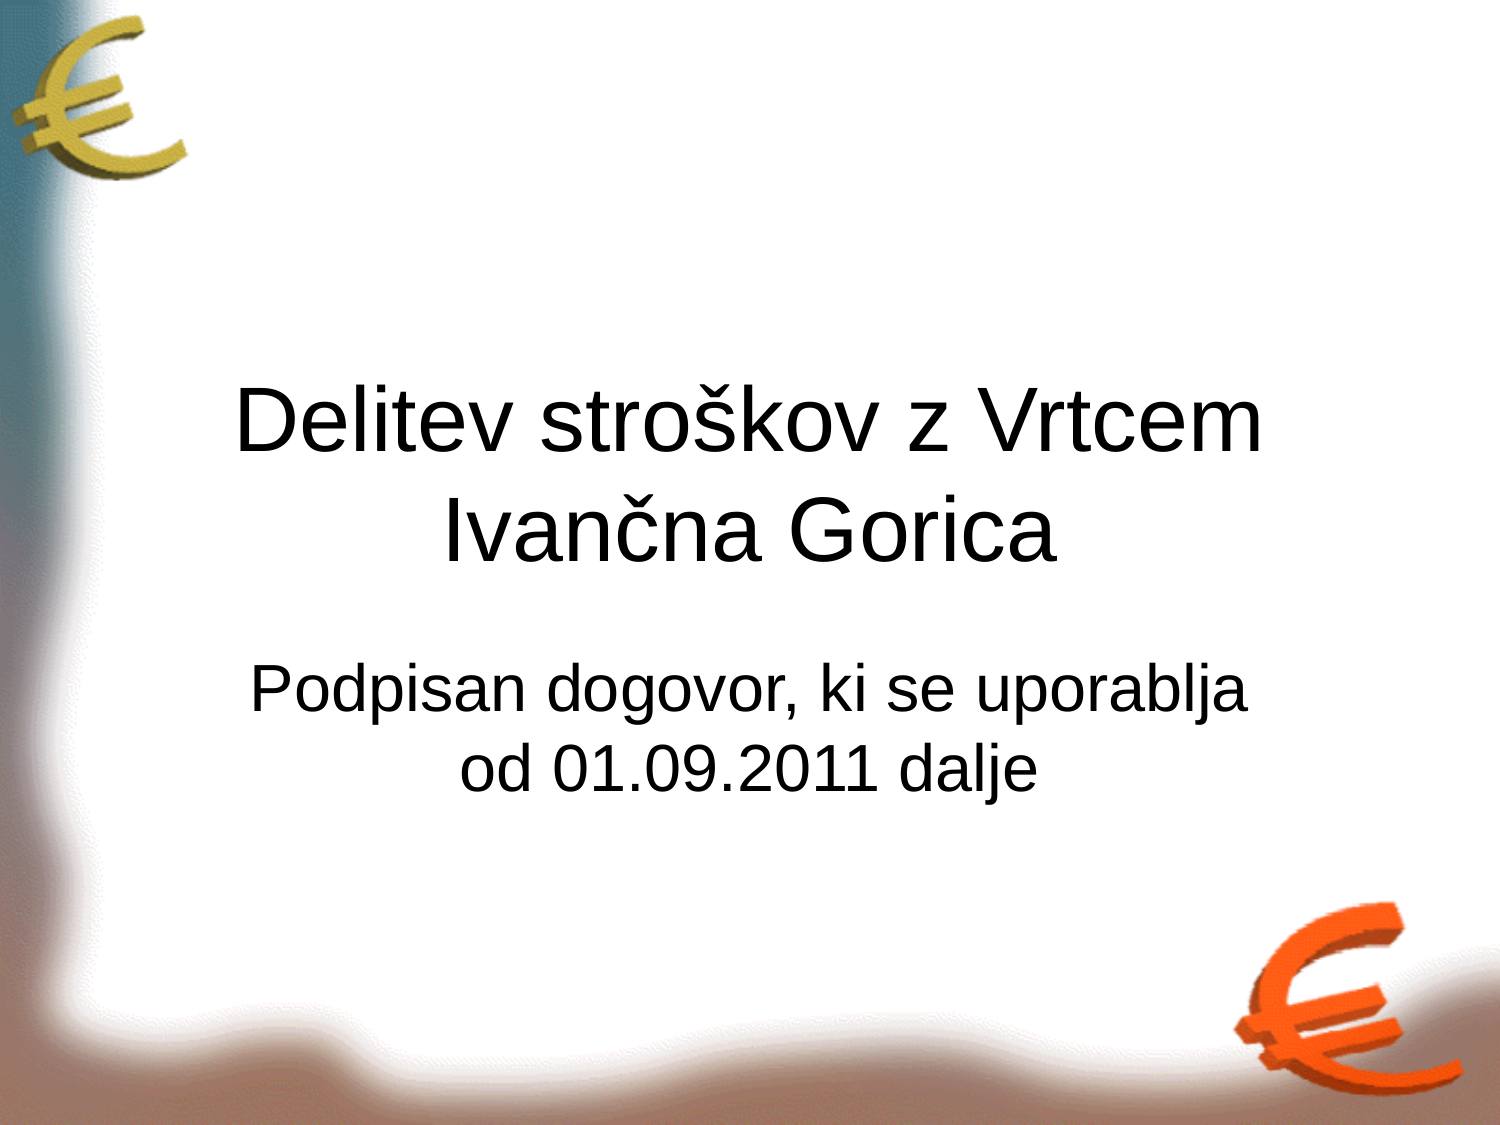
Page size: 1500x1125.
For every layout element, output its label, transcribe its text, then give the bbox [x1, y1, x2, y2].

picture [0, 0, 1500, 1125]
subtitle Podpisan dogovor, ki se uporablja od 01.09.2011 dalje [224, 637, 1276, 926]
title Delitev stroškov z Vrtcem Ivančna Gorica [112, 349, 1388, 591]
